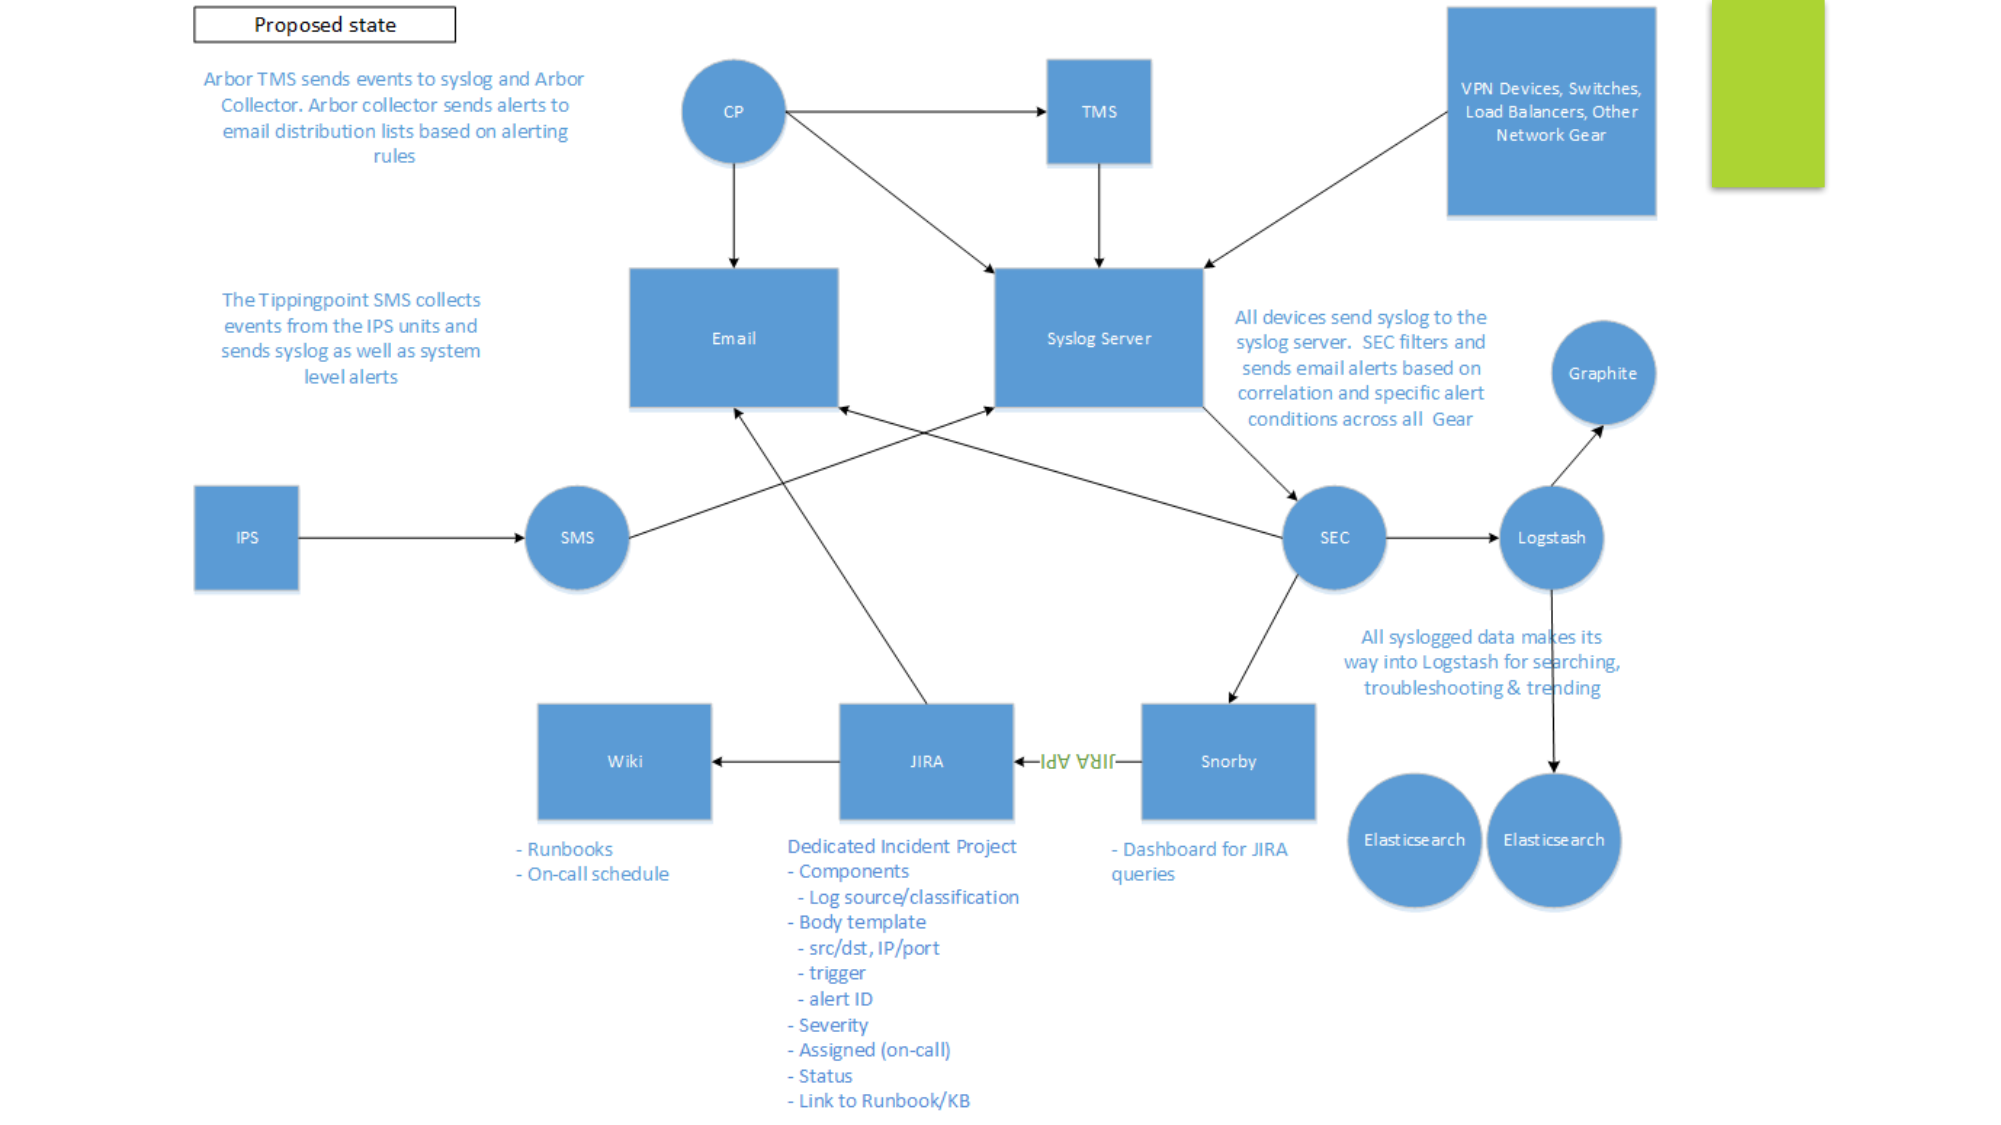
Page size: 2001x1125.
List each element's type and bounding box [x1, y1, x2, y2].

picture [191, 3, 1660, 1125]
